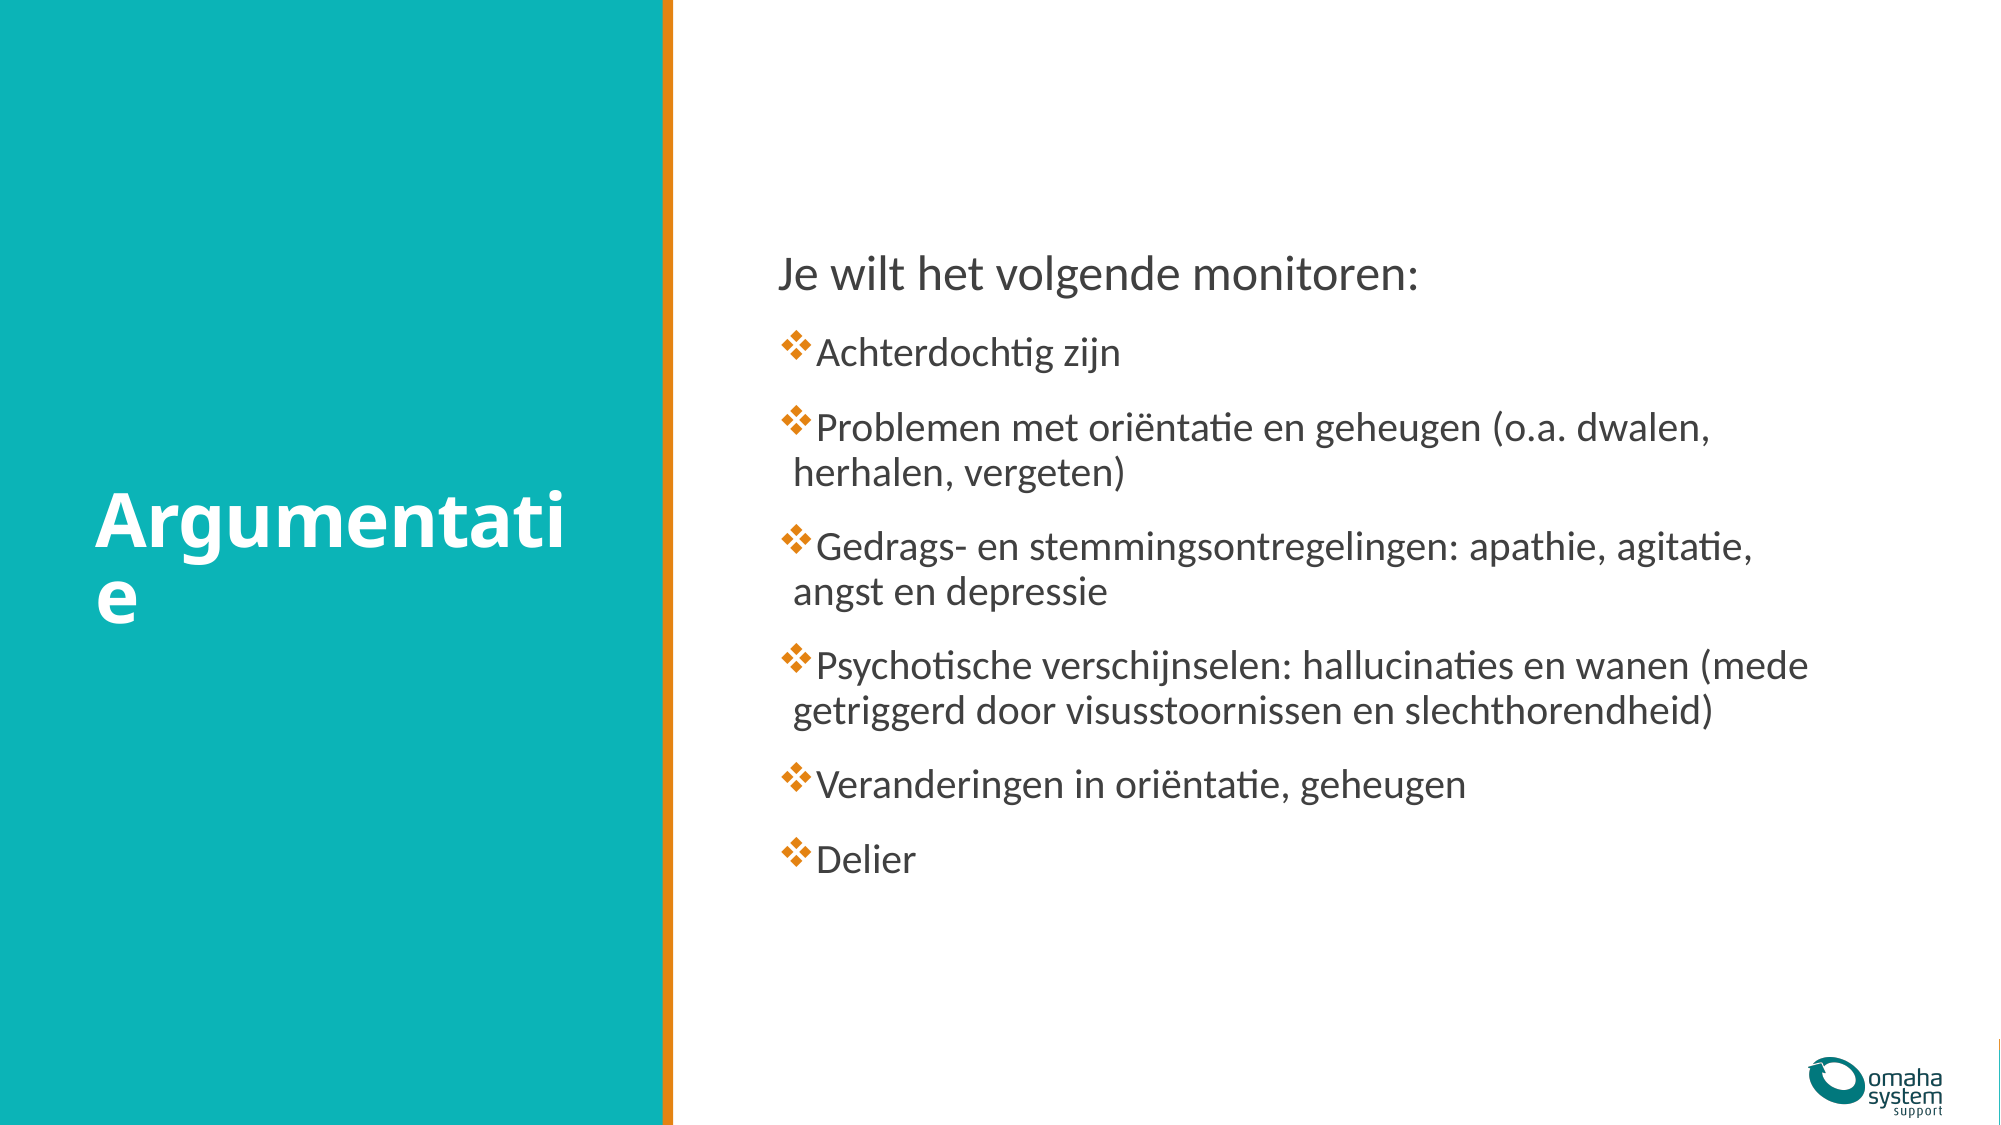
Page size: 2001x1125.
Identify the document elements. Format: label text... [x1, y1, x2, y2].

text_box [0, 0, 661, 1125]
list Je wilt het volgende monitoren: Achterdochtig zijn Problemen met oriëntatie en geheugen (o.a. dwalen, herhalen, vergeten) Gedrags- en stemmingsontregelingen: apathie, agitatie, angst en depressie Psychotische verschijnselen: hallucinaties en wanen (mede getriggerd door visusstoornissen en slechthorendheid) Veranderingen in oriëntatie, geheugen Delier [777, 99, 1830, 1026]
picture [1807, 1057, 1943, 1119]
text_box [661, 0, 674, 1125]
title Argumentatie [80, 99, 587, 1026]
text_box [674, 0, 2000, 1125]
